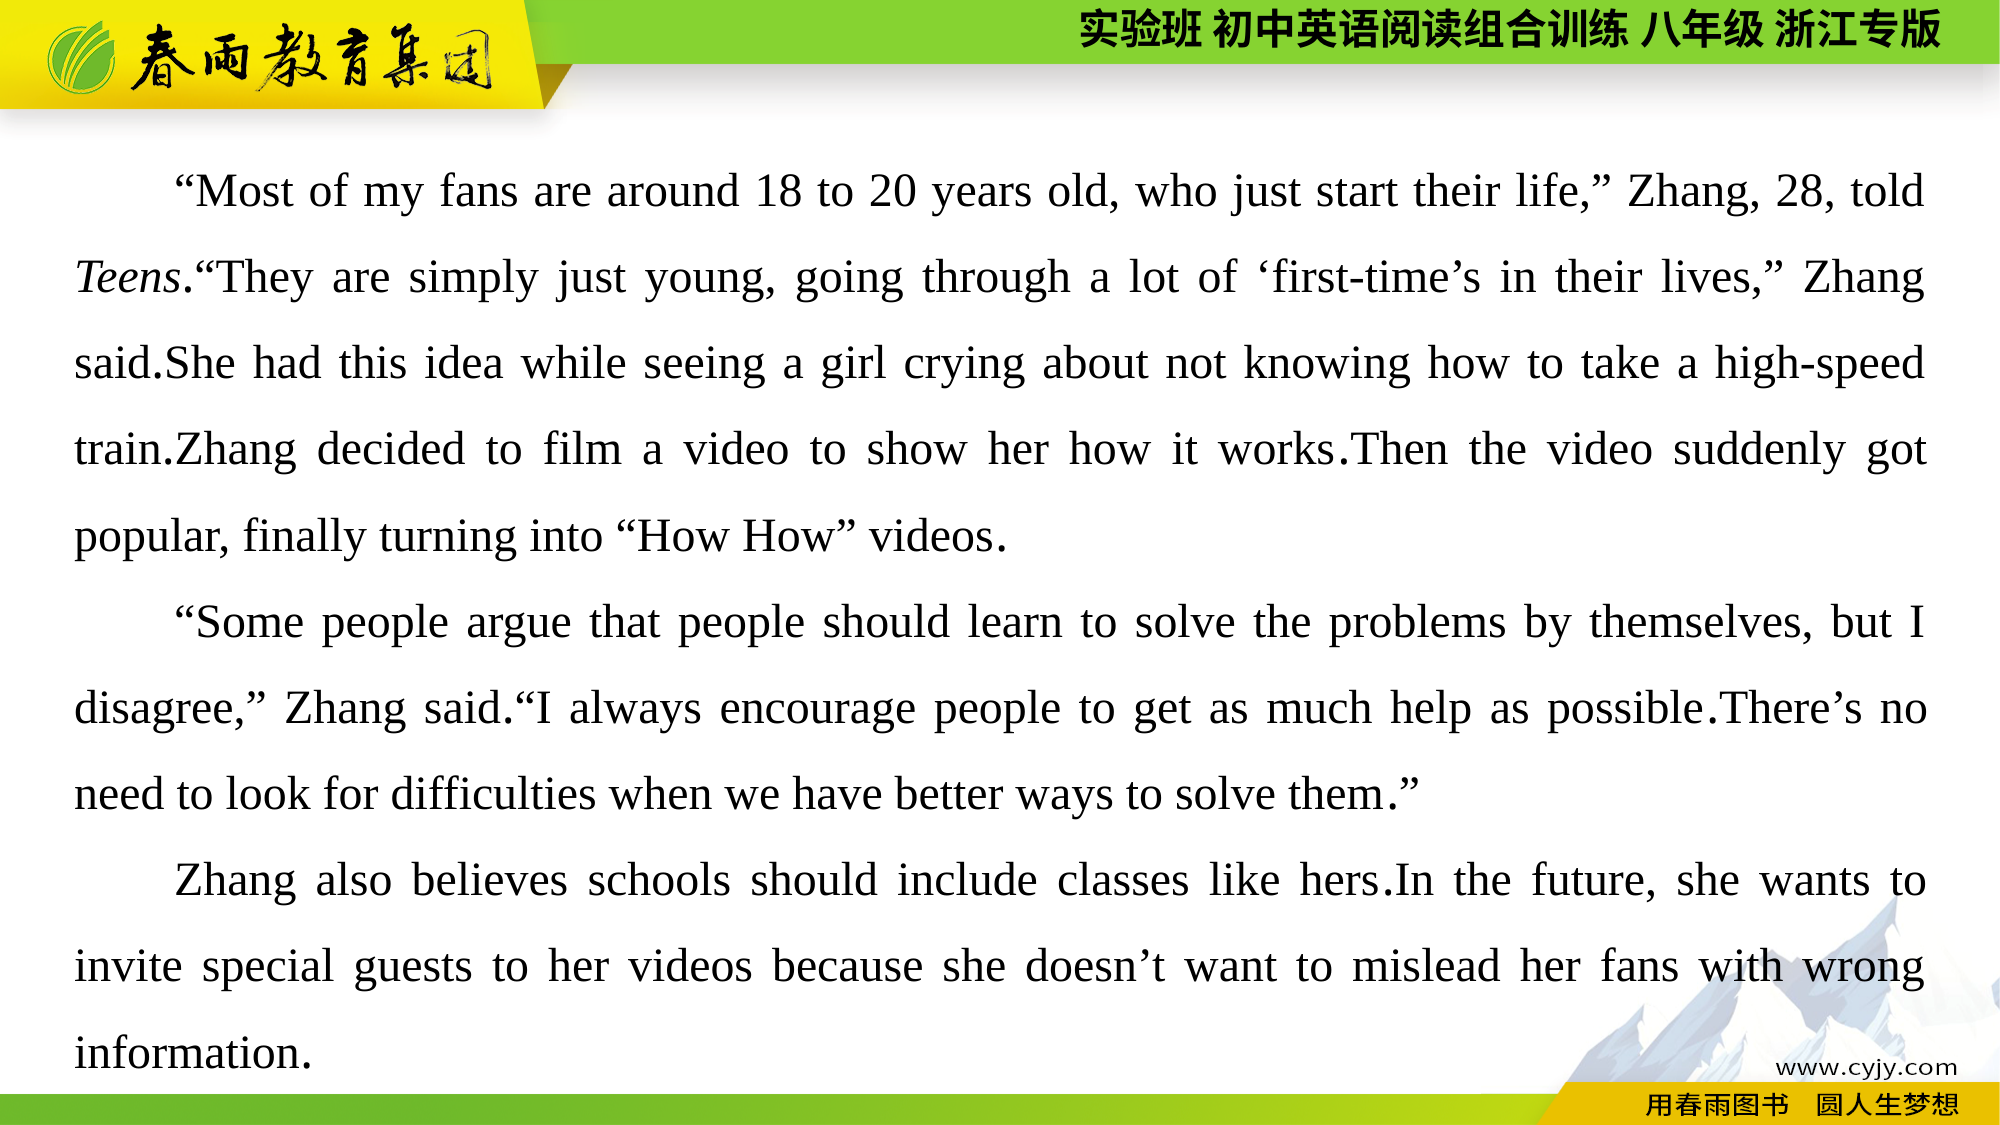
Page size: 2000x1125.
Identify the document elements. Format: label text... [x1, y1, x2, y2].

list “Most of my fans are around 18 to 20 years old, who just start their life,” Zhang, 28, told Teens.“They are simply just young, going through a lot of ‘first-time’s in their lives,” Zhang said.She had this idea while seeing a girl crying about not knowing how to take a high-speed train.Zhang decided to film a video to show her how it works.Then the video suddenly got popular, finally turning into “How How” videos. “Some people argue that people should learn to solve the problems by themselves, but I disagree,” Zhang said.“I always encourage people to get as much help as possible.There’s no need to look for difficulties when we have better ways to solve them.” Zhang also believes schools should include classes like hers.In the future, she wants to invite special guests to her videos because she doesn’t want to mislead her fans with wrong information. [59, 122, 1944, 1085]
picture [0, 0, 2000, 1125]
